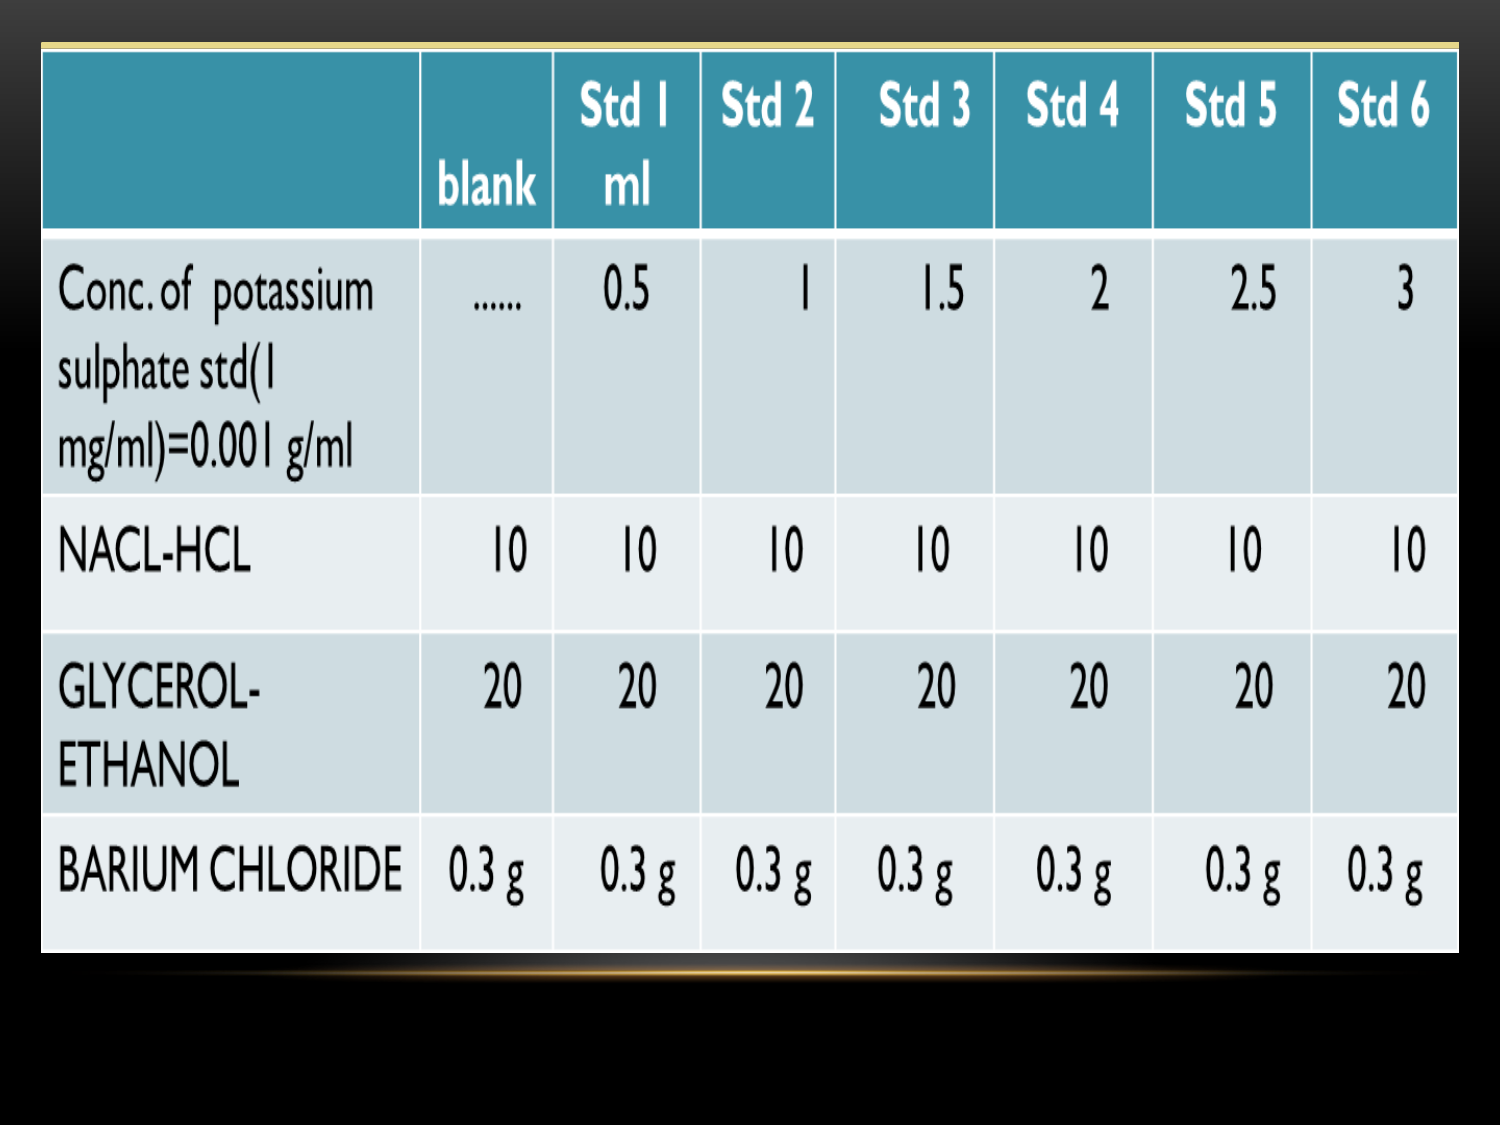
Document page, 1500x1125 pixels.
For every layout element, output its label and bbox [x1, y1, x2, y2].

list [41, 42, 1459, 953]
picture [0, 0, 1500, 1125]
